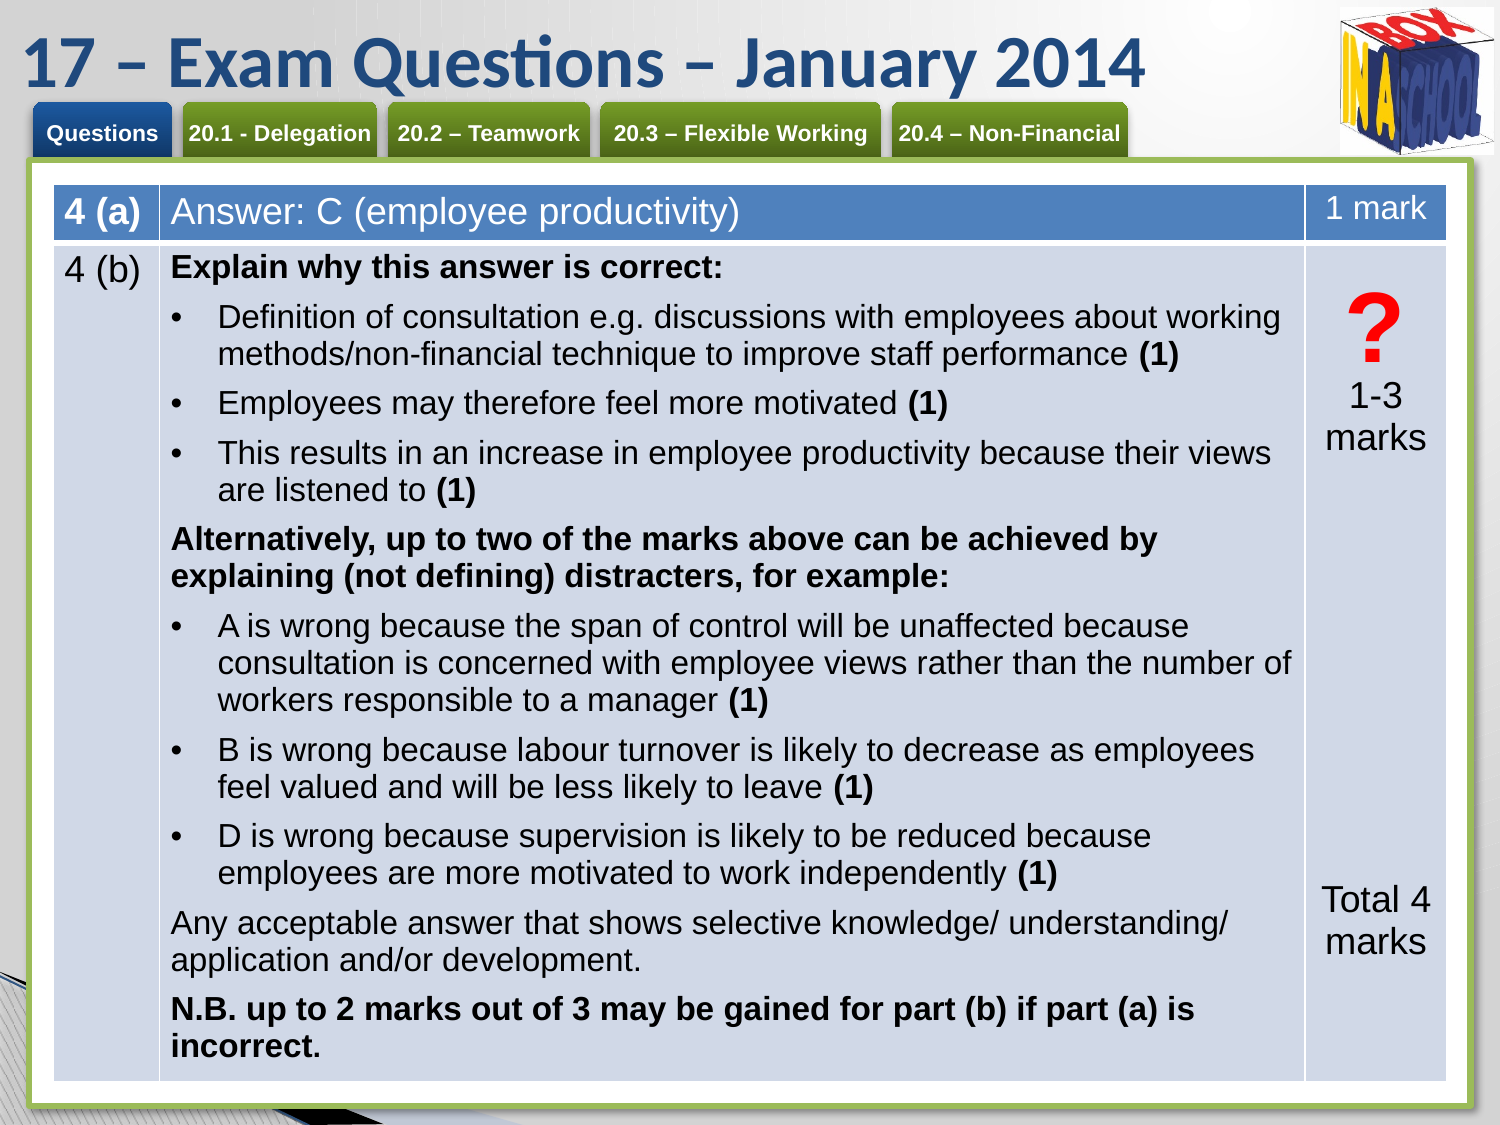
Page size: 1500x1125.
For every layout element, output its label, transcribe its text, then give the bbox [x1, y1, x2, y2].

picture [1340, 7, 1495, 155]
title 17 – Exam Questions – January 2014 [5, 7, 1276, 109]
table_header Answer: C (employee productivity) [160, 185, 1304, 240]
picture [281, 1114, 303, 1125]
table_cell Explain why this answer is correct: Definition of consultation e.g. discussions with employees about working methods/non-financial technique to improve staff performance (1) Employees may therefore feel more motivated (1) This results in an increase in employee productivity because their views are listened to (1) Alternatively, up to two of the marks above can be achieved by explaining (not defining) distracters, for example: A is wrong because the span of control will be unaffected because consultation is concerned with employee views rather than the number of workers responsible to a manager (1) B is wrong because labour turnover is likely to decrease as employees feel valued and will be less likely to leave (1) D is wrong because supervision is likely to be reduced because employees are more motivated to work independently (1) Any acceptable answer that shows selective knowledge/ understanding/ application and/or development. N.B. up to 2 marks out of 3 may be gained for part (b) if part (a) is incorrect. [160, 246, 1304, 1081]
text_box ? [1329, 255, 1421, 390]
table_header 1 mark [1306, 185, 1446, 240]
table_header 4 (a) [54, 185, 159, 240]
table_cell 4 (b) [54, 246, 159, 1081]
table_cell 1-3 marks Total 4 marks [1306, 246, 1446, 1081]
